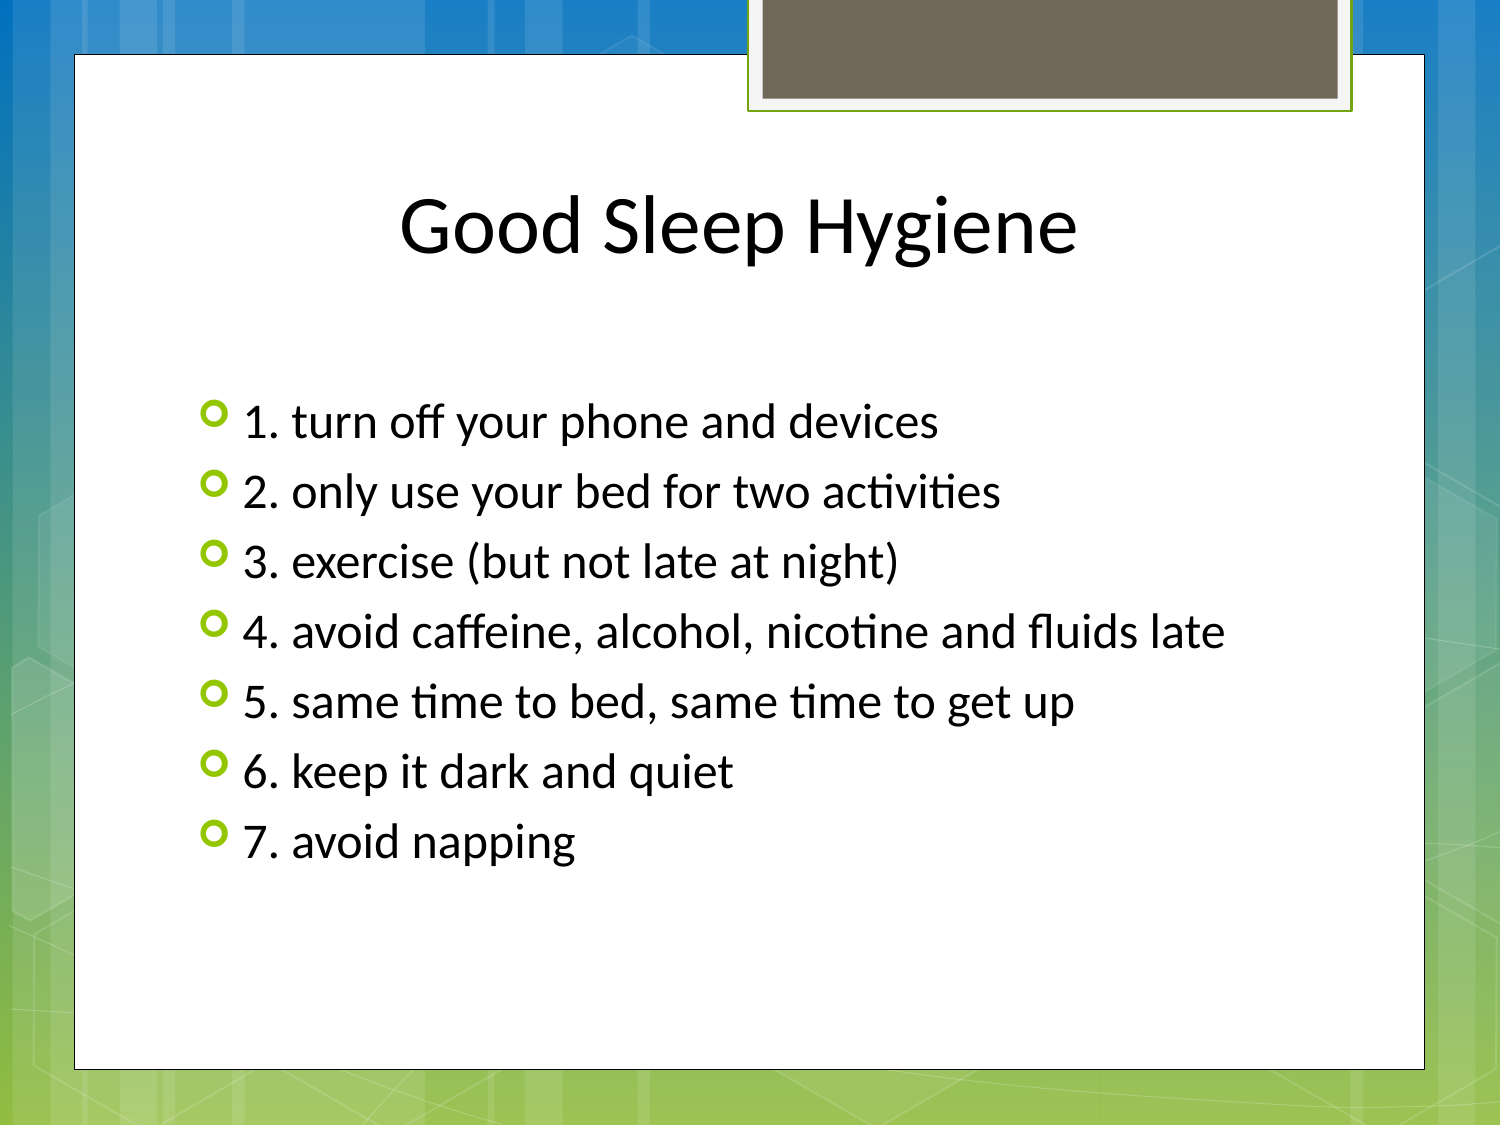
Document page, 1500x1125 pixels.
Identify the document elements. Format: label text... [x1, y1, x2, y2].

title Good Sleep Hygiene [172, 126, 1325, 314]
list 1. turn off your phone and devices 2. only use your bed for two activities 3. exercise (but not late at night) 4. avoid caffeine, alcohol, nicotine and fluids late 5. same time to bed, same time to get up 6. keep it dark and quiet 7. avoid napping [171, 381, 1283, 957]
